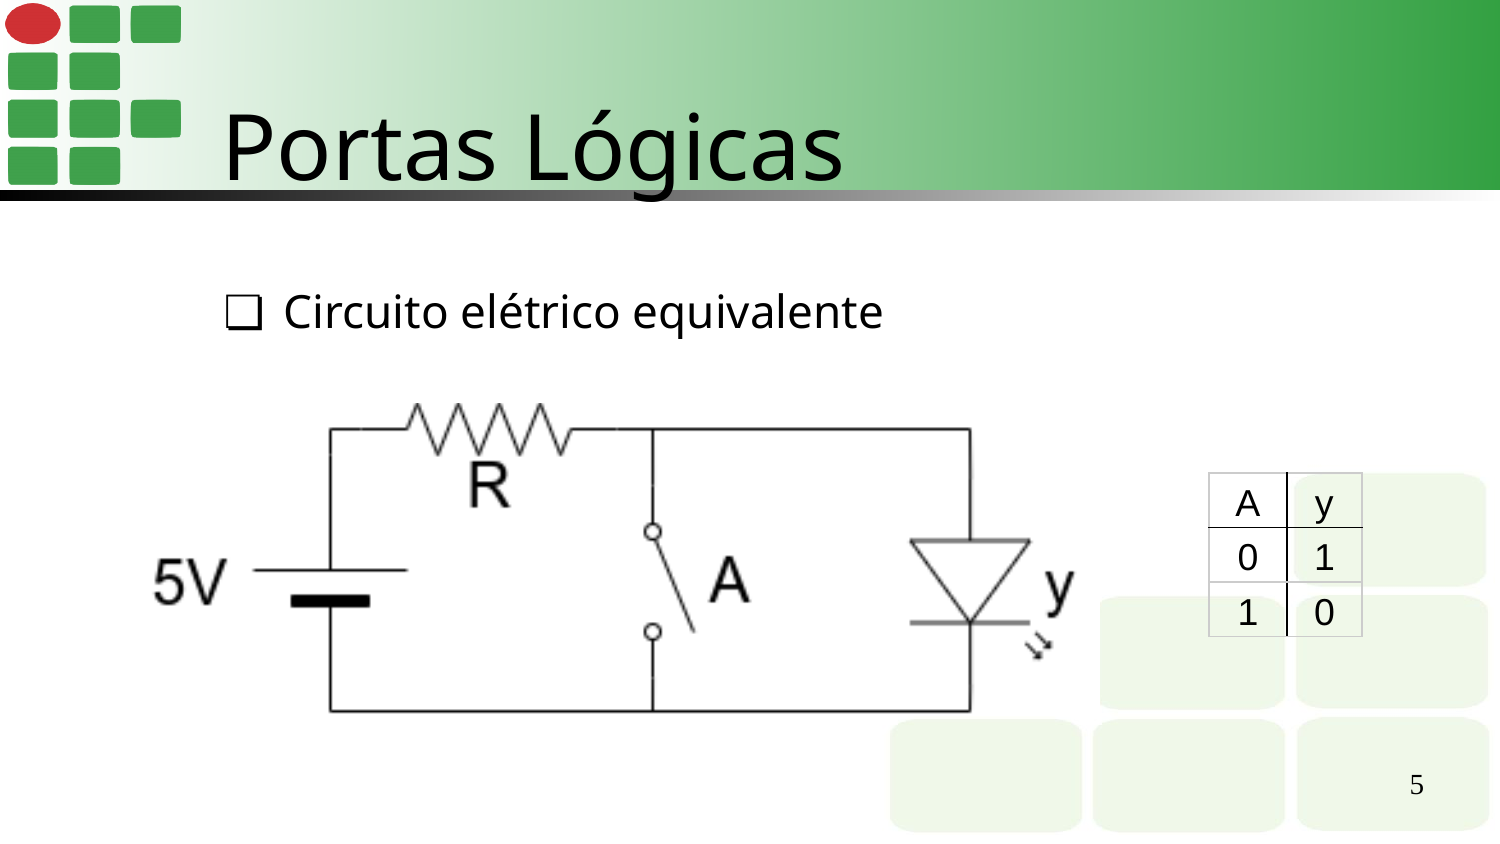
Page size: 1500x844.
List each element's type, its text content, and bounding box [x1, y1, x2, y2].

text_box Portas Lógicas [206, 26, 1468, 207]
table_cell 1 [1210, 583, 1286, 636]
picture [5, 3, 181, 185]
picture [137, 403, 1495, 835]
table_cell 0 [1288, 583, 1361, 636]
text_box Circuito elétrico equivalente [193, 248, 1469, 333]
table_header y [1288, 474, 1361, 527]
table_cell 1 [1288, 528, 1361, 581]
slide_number ‹#› [1075, 768, 1425, 827]
table_cell 0 [1210, 528, 1286, 581]
table_header A [1210, 474, 1286, 527]
